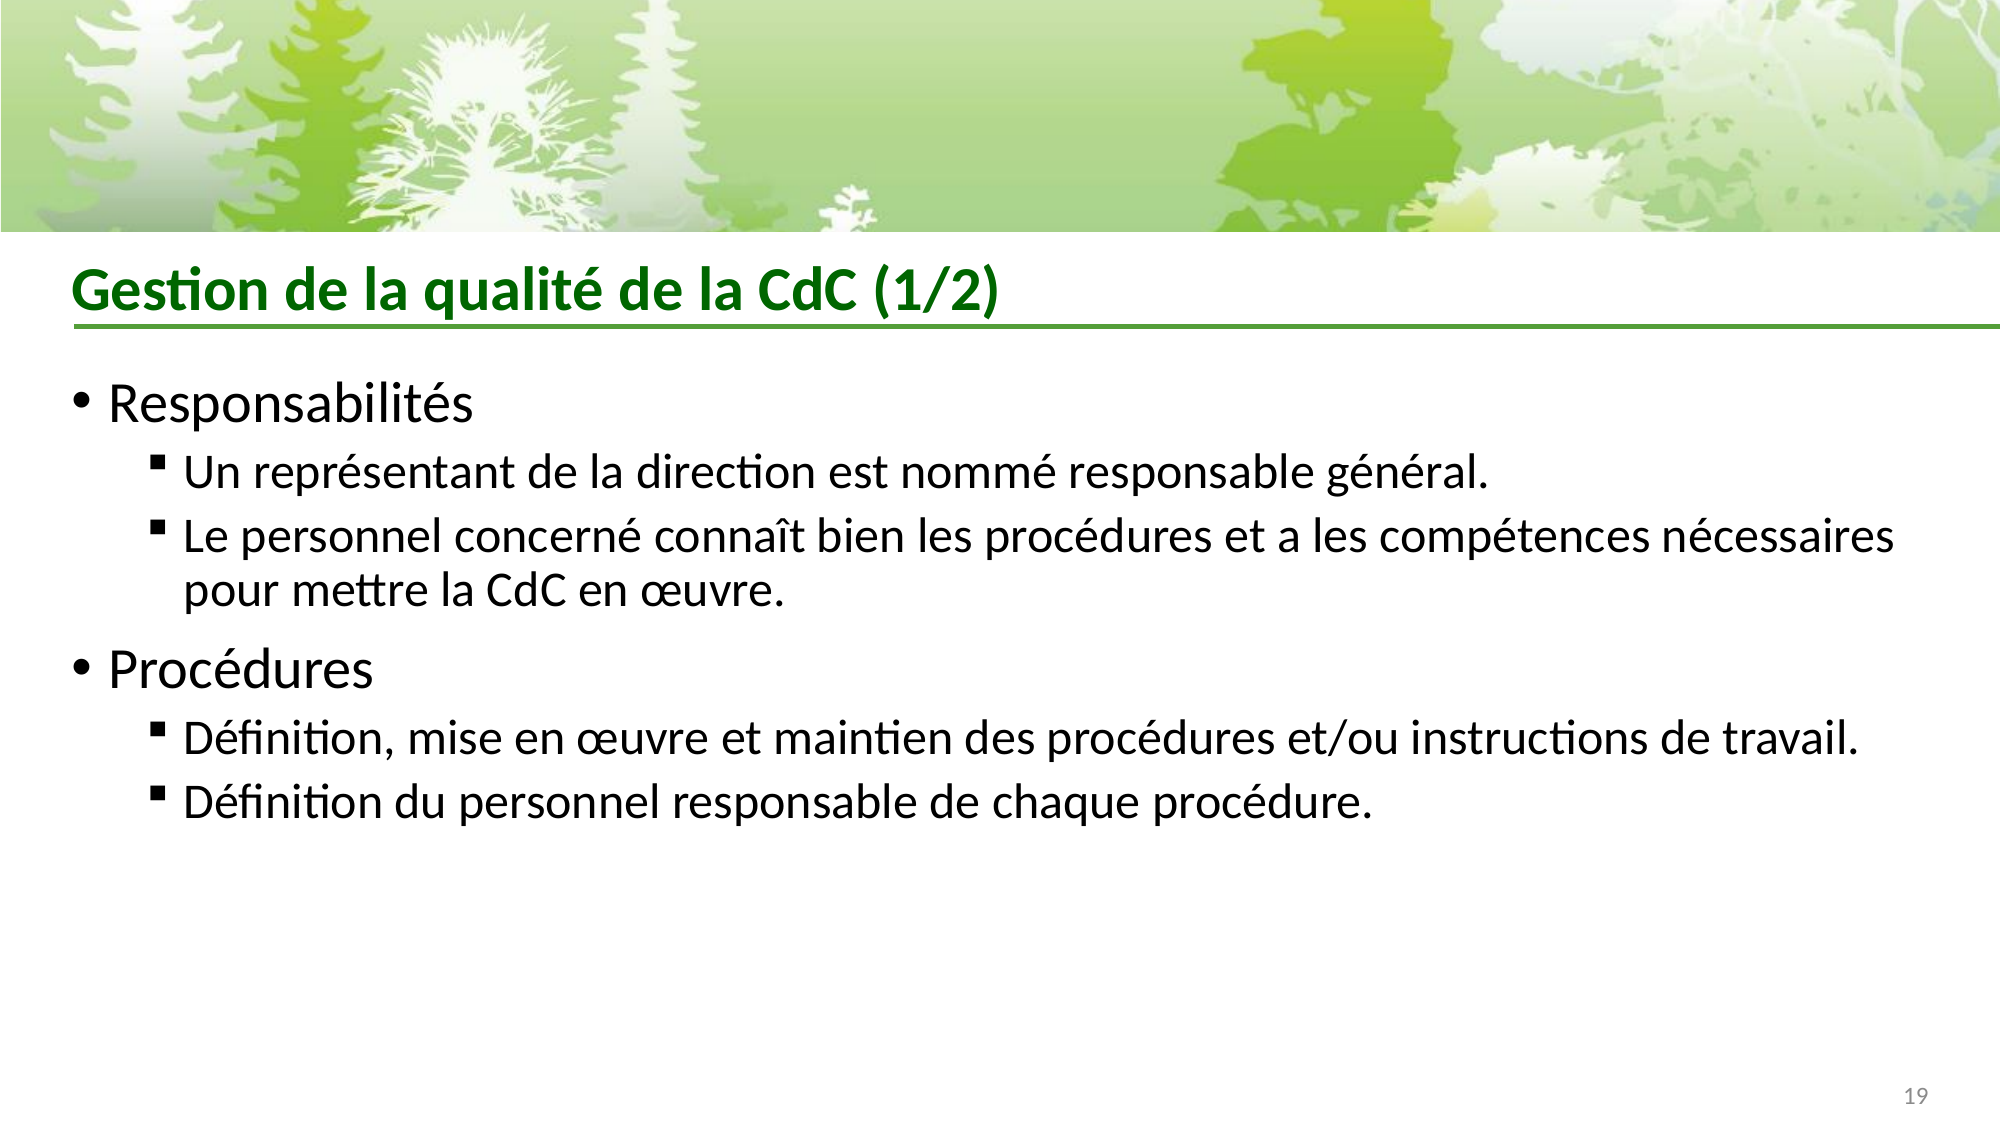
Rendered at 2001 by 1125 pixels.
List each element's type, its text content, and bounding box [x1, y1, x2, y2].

slide_number 19 [1493, 1065, 1944, 1125]
picture [0, 0, 2000, 232]
title Gestion de la qualité de la CdC (1/2) [56, 181, 1782, 364]
list Responsabilités Un représentant de la direction est nommé responsable général. Le personnel concerné connaît bien les procédures et a les compétences nécessaires pour mettre la CdC en œuvre. Procédures Définition, mise en œuvre et maintien des procédures et/ou instructions de travail. Définition du personnel responsable de chaque procédure. [56, 364, 1944, 970]
